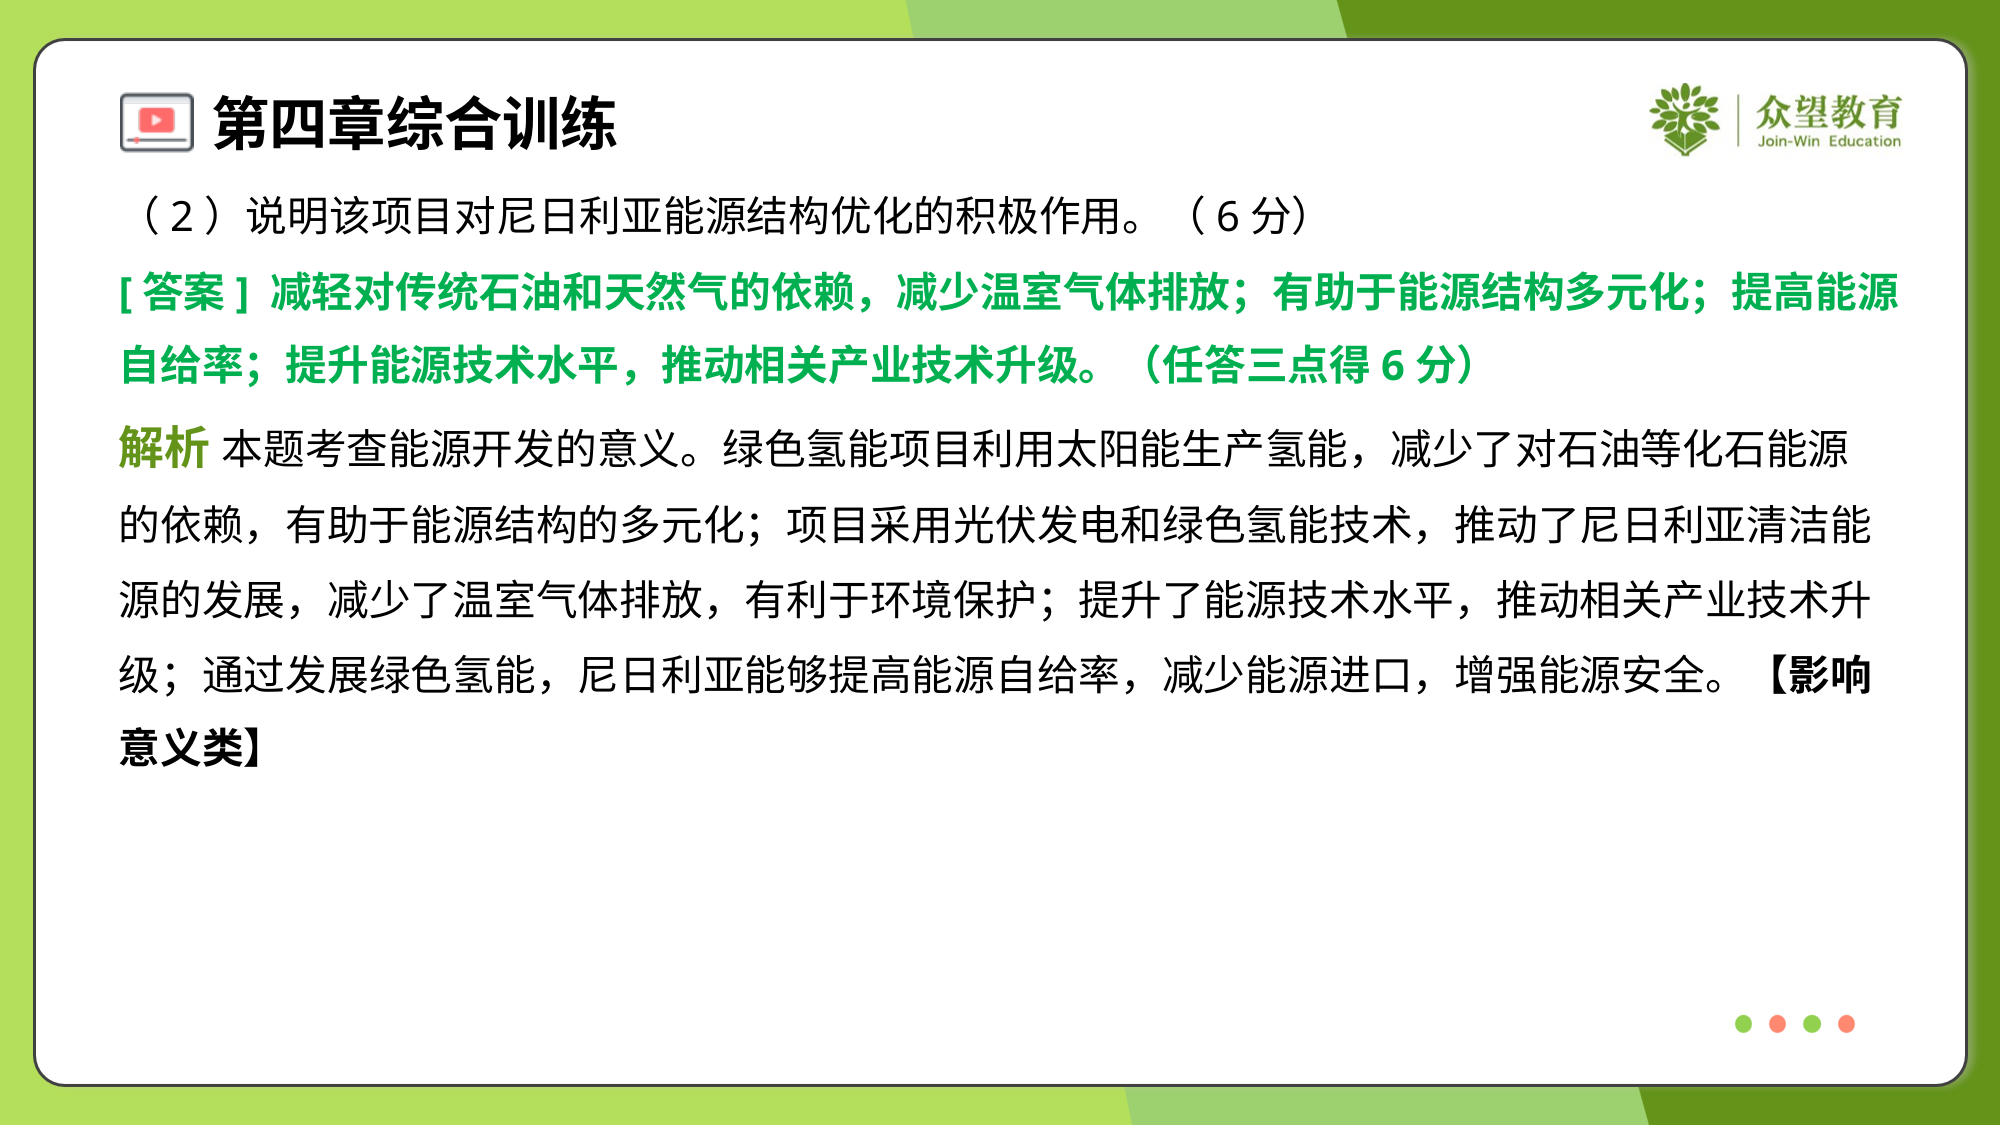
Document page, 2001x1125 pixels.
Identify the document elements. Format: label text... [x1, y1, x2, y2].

text_box 解析 本题考查能源开发的意义。绿色氢能项目利用太阳能生产氢能，减少了对石油等化石能源 的依赖，有助于能源结构的多元化；项目采用光伏发电和绿色氢能技术，推动了尼日利亚清洁能 源的发展，减少了温室气体排放，有利于环境保护；提升了能源技术水平，推动相关产业技术升 级；通过发展绿色氢能，尼日利亚能够提高能源自给率，减少能源进口，增强能源安全。【影响 意义类】 [118, 396, 1883, 765]
picture [0, 0, 2000, 1125]
text_box （2）说明该项目对尼日利亚能源结构优化的积极作用。（6分） [118, 164, 1883, 232]
text_box [答案] 减轻对传统石油和天然气的依赖，减少温室气体排放；有助于能源结构多元化；提高能源 自给率；提升能源技术水平，推动相关产业技术升级。（任答三点得6分） [118, 240, 1883, 382]
